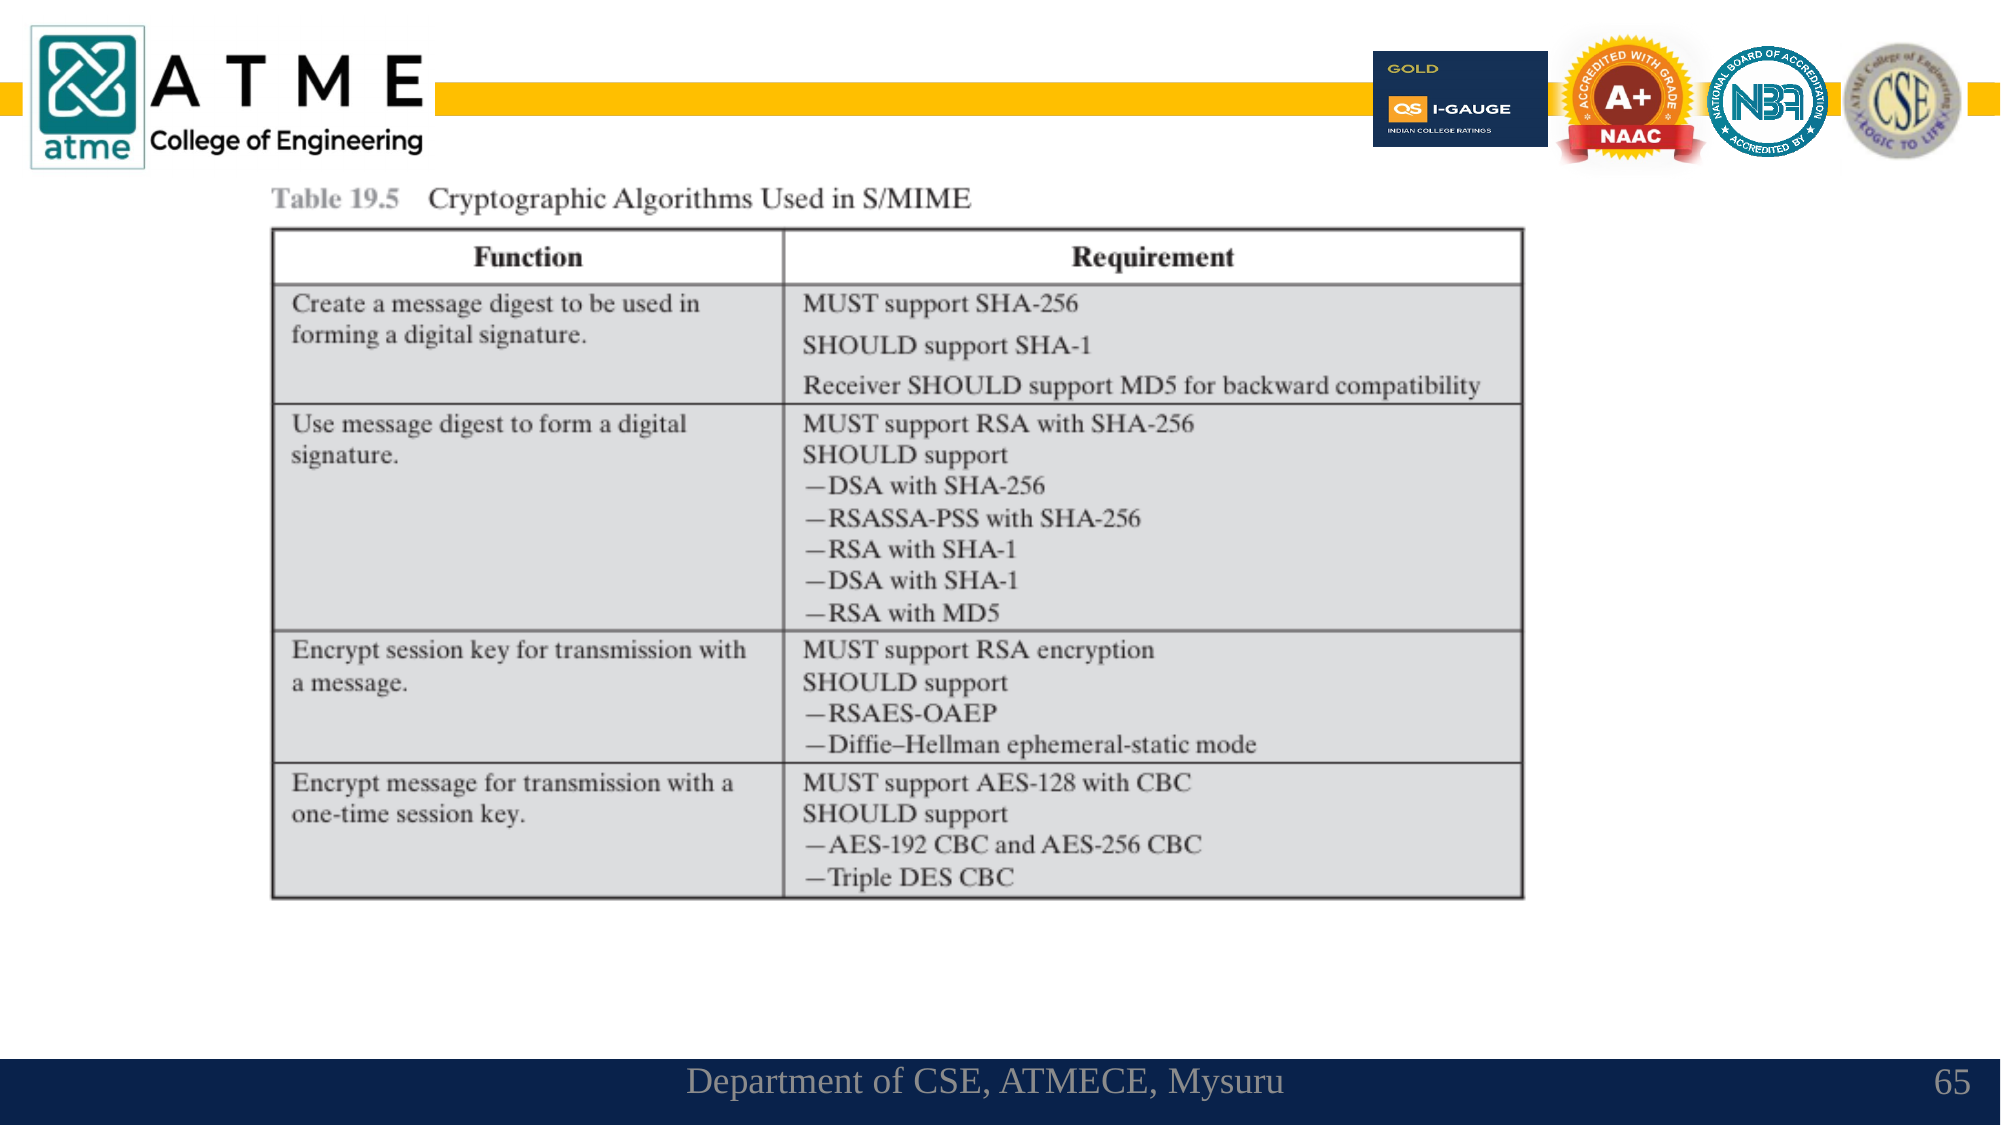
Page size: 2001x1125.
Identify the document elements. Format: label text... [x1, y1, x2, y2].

picture [0, 1059, 2001, 1125]
footer Department of CSE, ATMECE, Mysuru [501, 1056, 1470, 1102]
picture [22, 15, 1828, 910]
slide_number 65 [1511, 1057, 1972, 1103]
picture [1840, 26, 1968, 176]
